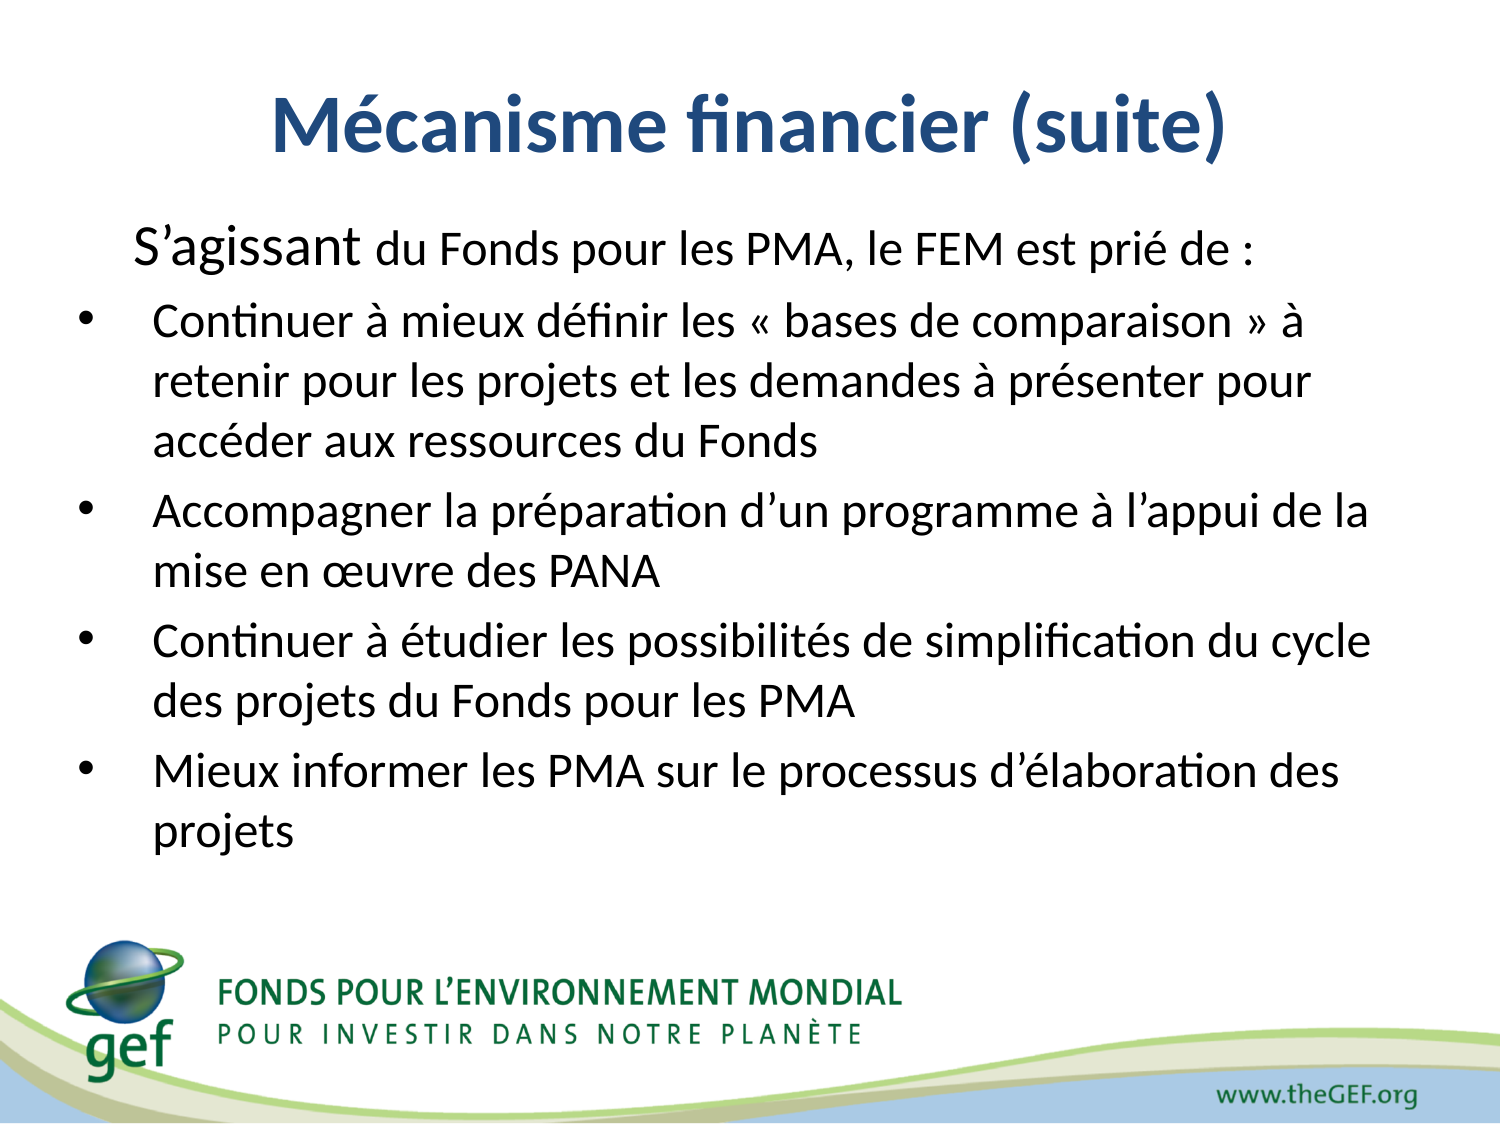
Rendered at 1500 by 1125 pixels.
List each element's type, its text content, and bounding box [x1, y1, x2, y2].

picture [0, 912, 1500, 1125]
title Mécanisme financier (suite) [74, 24, 1426, 213]
list S’agissant du Fonds pour les PMA, le FEM est prié de : Continuer à mieux définir les « bases de comparaison » à retenir pour les projets et les demandes à présenter pour accéder aux ressources du Fonds Accompagner la préparation d’un programme à l’appui de la mise en œuvre des PANA Continuer à étudier les possibilités de simplification du cycle des projets du Fonds pour les PMA Mieux informer les PMA sur le processus d’élaboration des projets [62, 199, 1413, 976]
